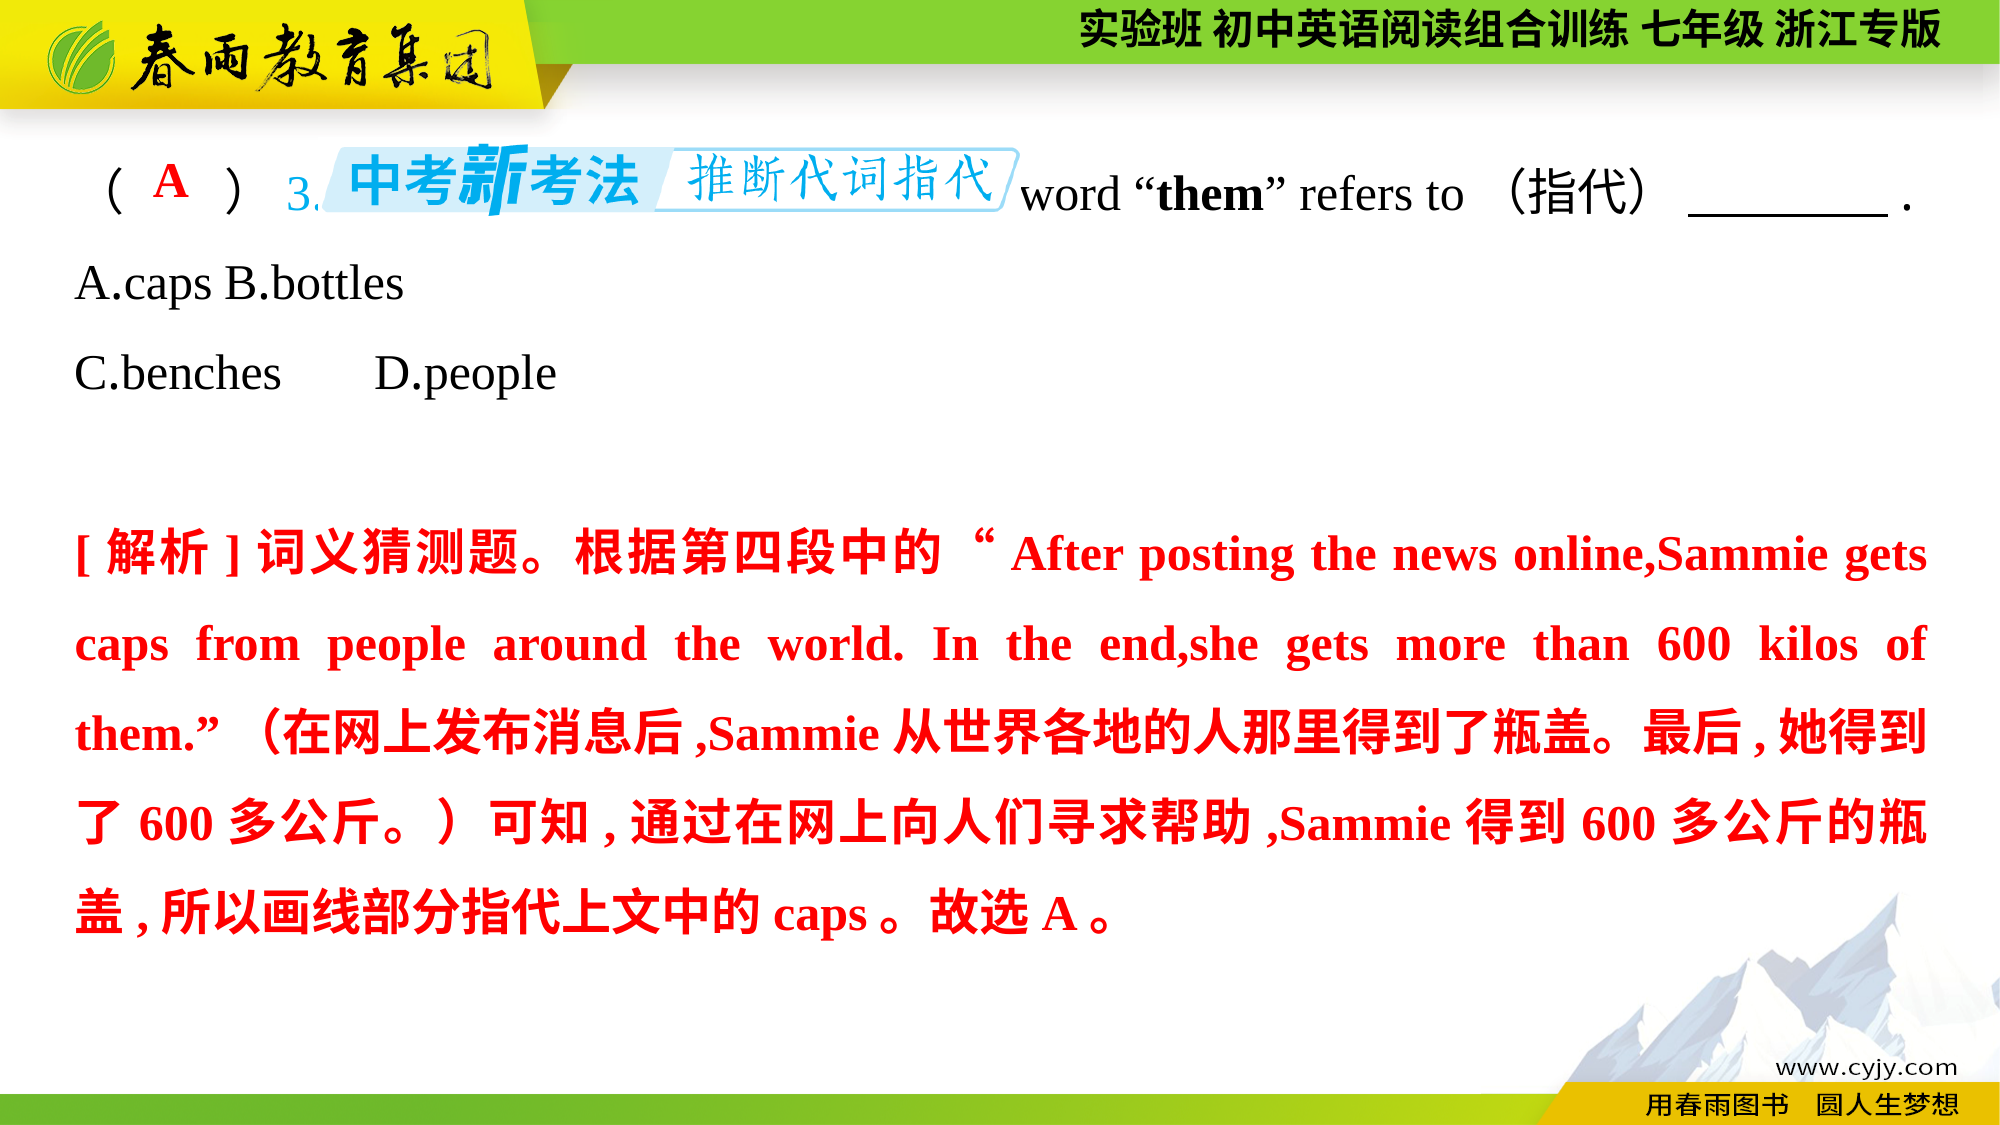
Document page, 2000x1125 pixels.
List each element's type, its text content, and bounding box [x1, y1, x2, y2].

text_box A [138, 140, 204, 215]
list （ ）3. The underlined word “them” refers to（指代） . A.caps B.bottles C.benches D.people [59, 122, 1944, 482]
picture [0, 0, 2000, 1125]
text_box [解析]词义猜测题。根据第四段中的“After posting the news online,Sammie gets caps from people around the world. In the end,she gets more than 600 kilos of them.”（在网上发布消息后,Sammie从世界各地的人那里得到了瓶盖。最后,她得到了600多公斤。）可知,通过在网上向人们寻求帮助,Sammie得到600多公斤的瓶盖,所以画线部分指代上文中的caps。故选A。 [59, 482, 1944, 948]
